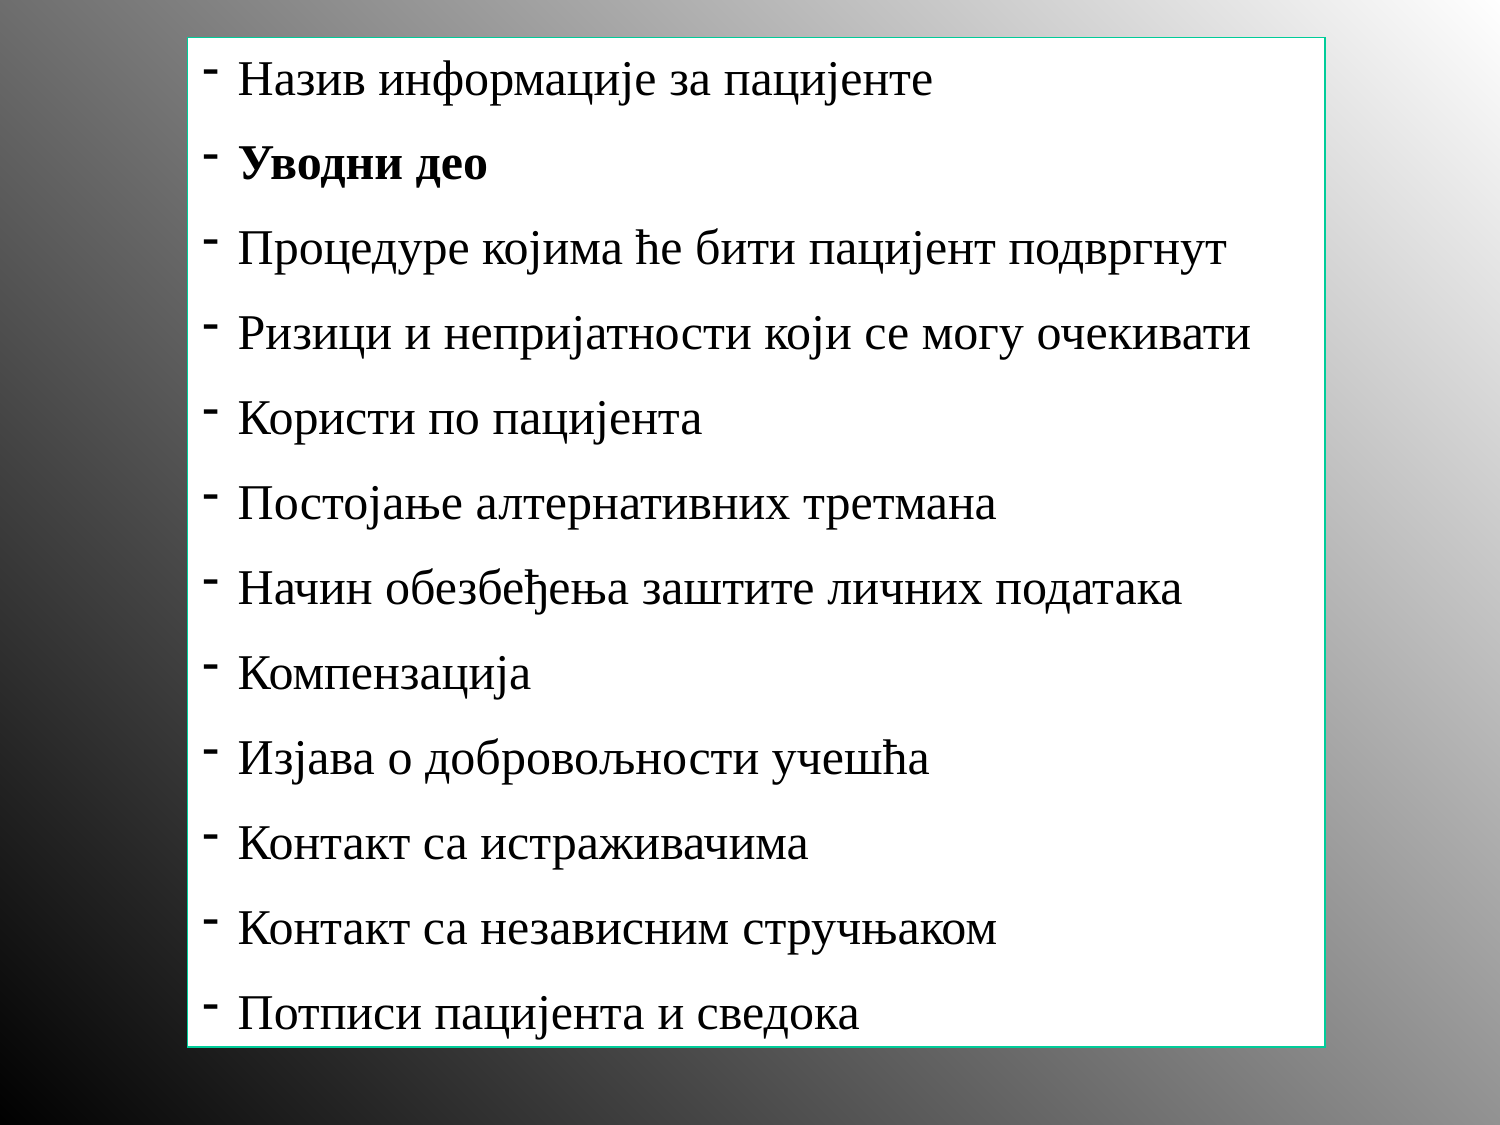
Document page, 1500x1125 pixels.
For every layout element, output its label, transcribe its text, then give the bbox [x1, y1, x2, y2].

text_box Назив информације за пацијенте Уводни део Процедуре којима ће бити пацијент подвргнут Ризици и непријатности који се могу очекивати Користи по пацијента Постојање алтернативних третмана Начин обезбеђења заштите личних података Компензација Изјава о добровољности учешћа Контакт са истраживачима Контакт са независним стручњаком Потписи пацијента и сведока [187, 37, 1325, 1047]
